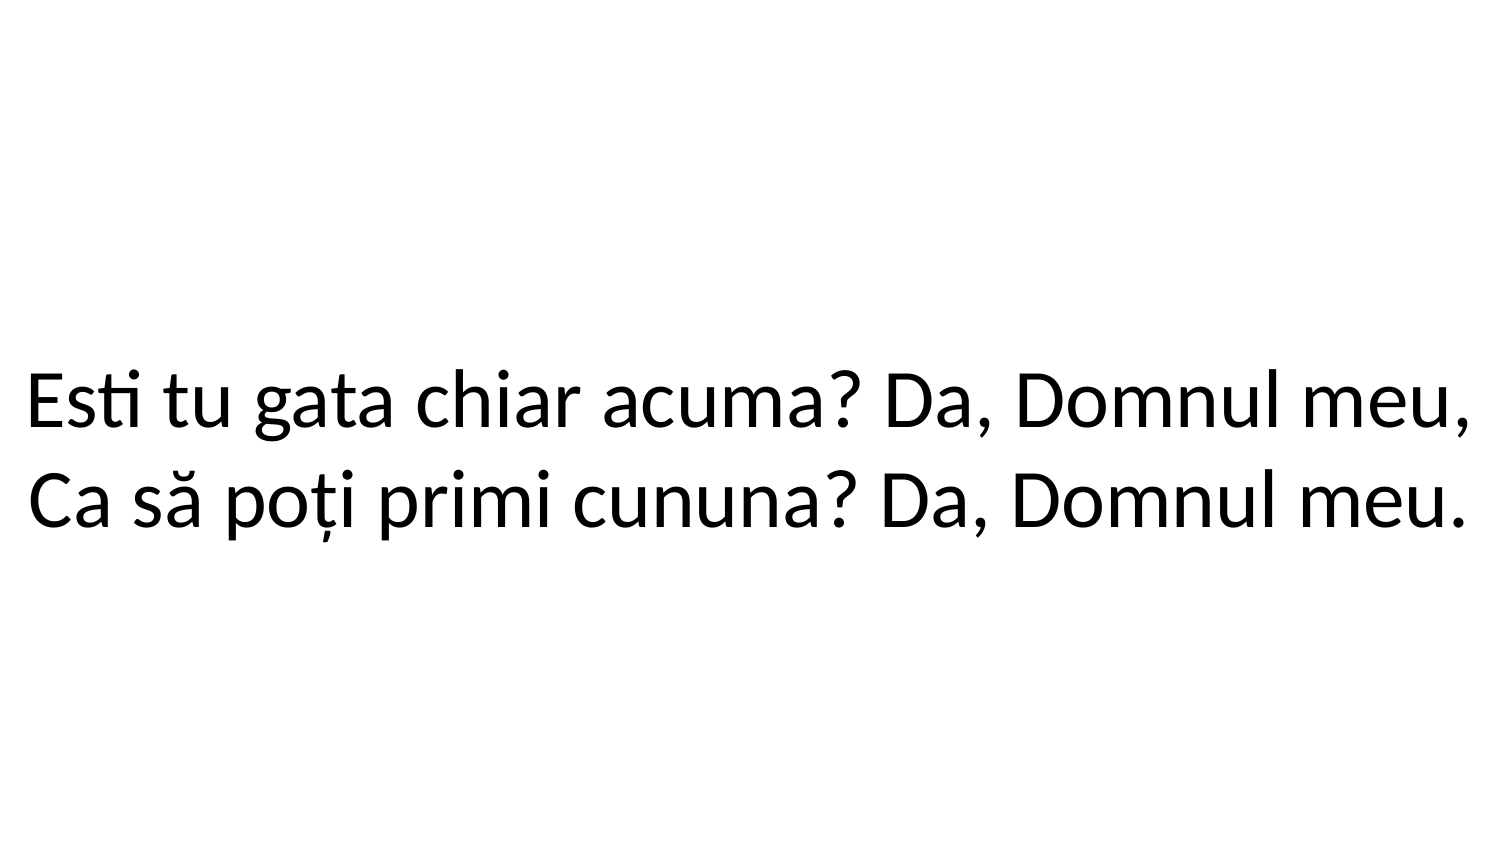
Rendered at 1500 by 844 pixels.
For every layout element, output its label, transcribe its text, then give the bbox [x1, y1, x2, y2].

text_box Esti tu gata chiar acuma? Da, Domnul meu, Ca să poți primi cununa? Da, Domnul meu. [10, 292, 1490, 552]
